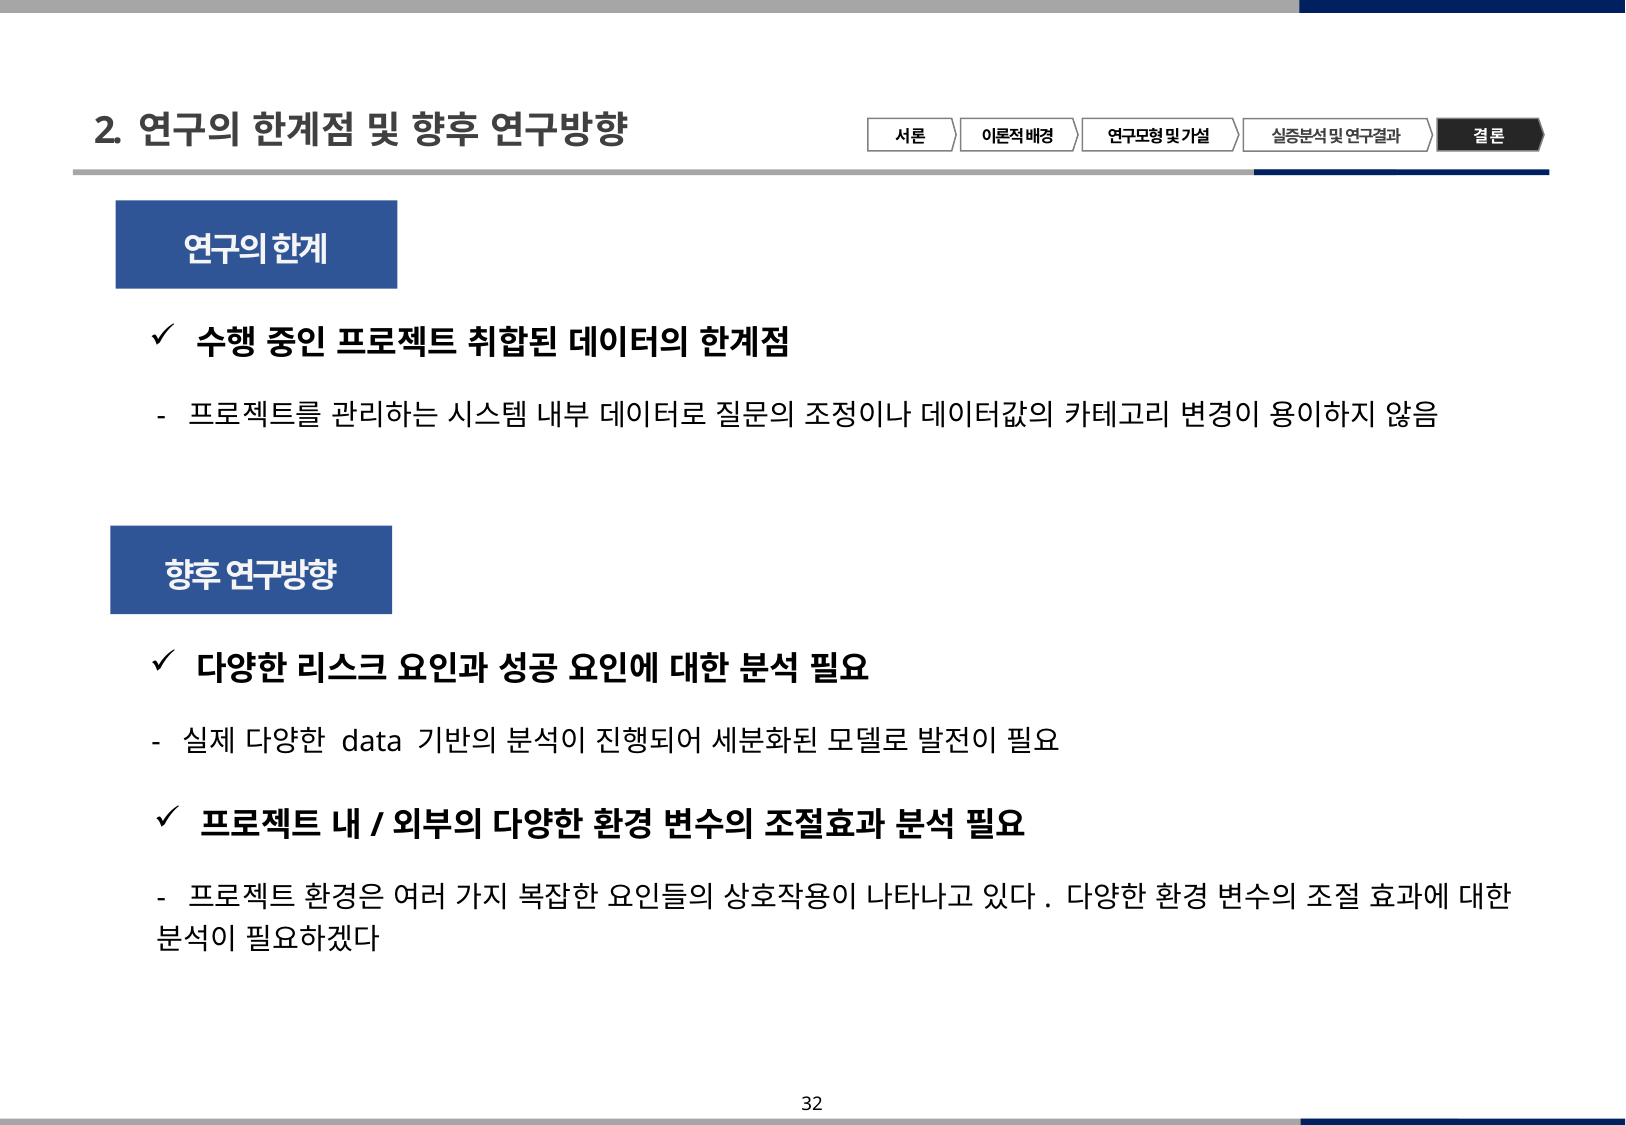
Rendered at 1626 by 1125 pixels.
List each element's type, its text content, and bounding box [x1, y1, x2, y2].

text_box 향후 연구방향 [110, 525, 393, 615]
text_box 다양한 리스크 요인과 성공 요인에 대한 분석 필요 [134, 639, 887, 695]
text_box - 프로젝트 환경은 여러 가지 복잡한 요인들의 상호작용이 나타나고 있다. 다양한 환경 변수의 조절 효과에 대한 분석이 필요하겠다 [141, 863, 1594, 963]
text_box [867, 118, 1544, 152]
text_box - 프로젝트를 관리하는 시스템 내부 데이터로 질문의 조정이나 데이터값의 카테고리 변경이 용이하지 않음 [141, 382, 1594, 439]
text_box 프로젝트 내/외부의 다양한 환경 변수의 조절효과 분석 필요 [139, 795, 1043, 851]
text_box 수행 중인 프로젝트 취합된 데이터의 한계점 [134, 314, 807, 370]
text_box 2. 연구의 한계점 및 향후 연구방향 [78, 98, 1544, 159]
text_box 연구의 한계 [115, 200, 398, 289]
text_box - 실제 다양한 data 기반의 분석이 진행되어 세분화된 모델로 발전이 필요 [136, 707, 1589, 765]
